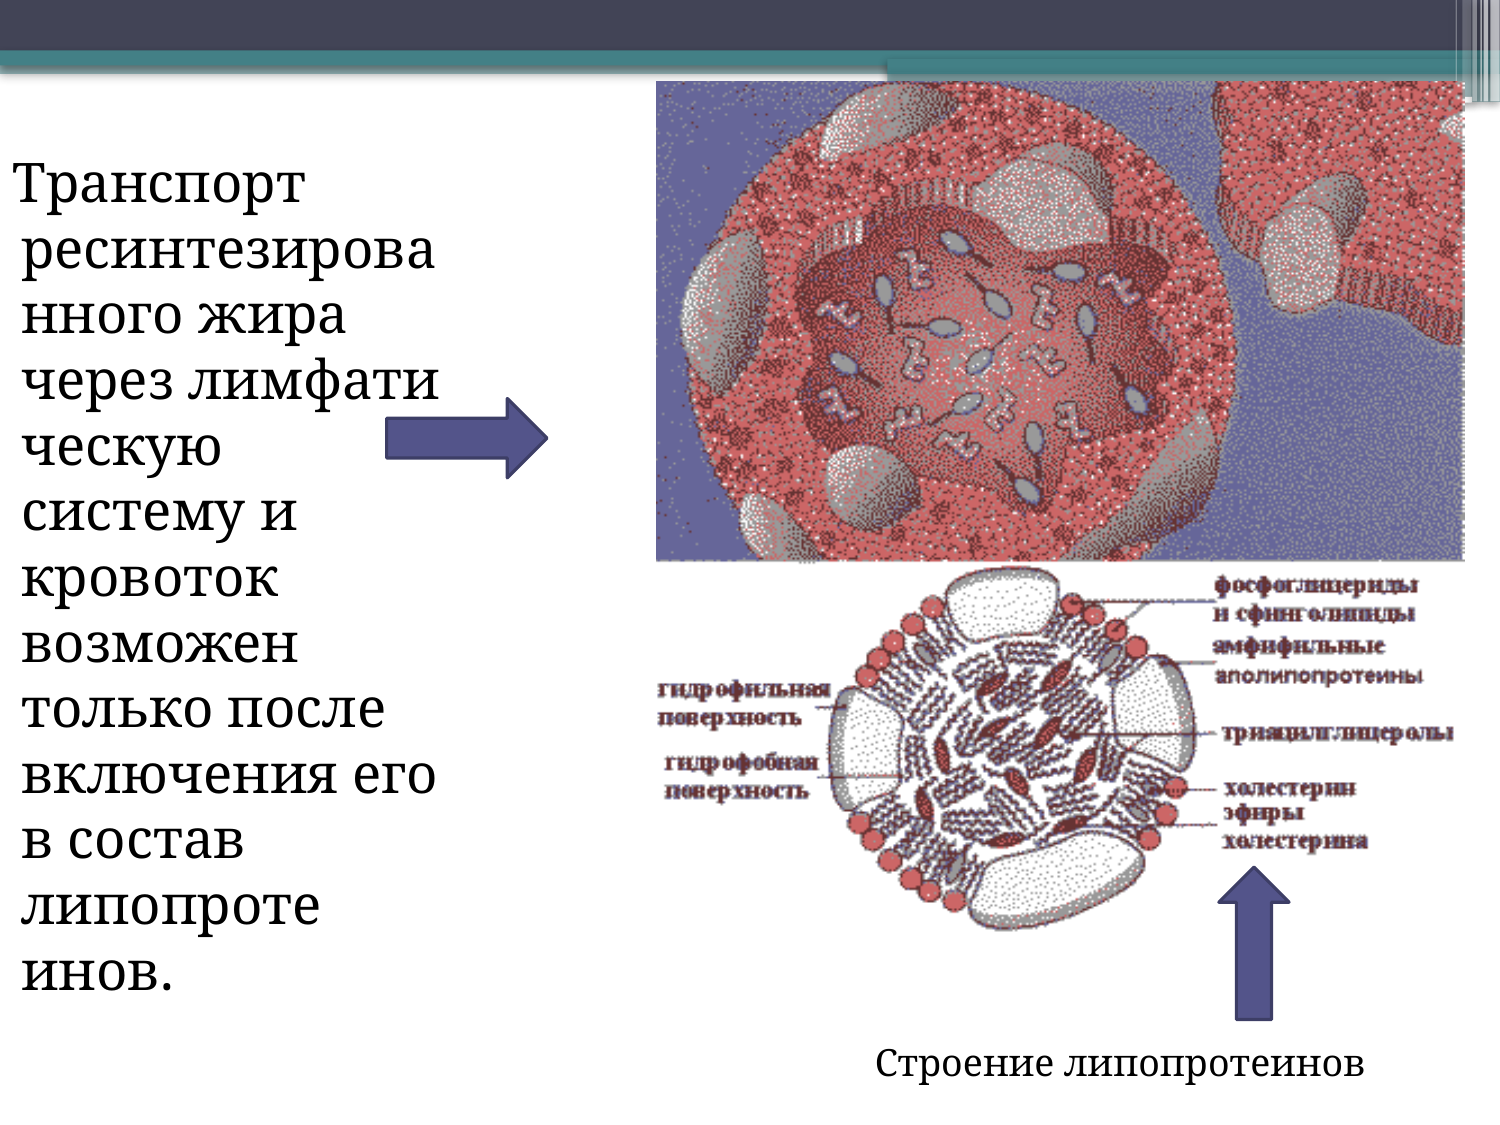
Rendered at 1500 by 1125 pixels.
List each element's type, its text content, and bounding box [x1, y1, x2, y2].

text_box Строение липопротеинов [860, 1031, 1381, 1091]
text_box [1234, 948, 1274, 1022]
text_box [385, 397, 549, 480]
picture [655, 81, 1466, 938]
list Транспорт ресинтезированного жира через лимфати ческую систему и кровоток возможен только после включения его в состав липопроте инов. [0, 140, 458, 1079]
